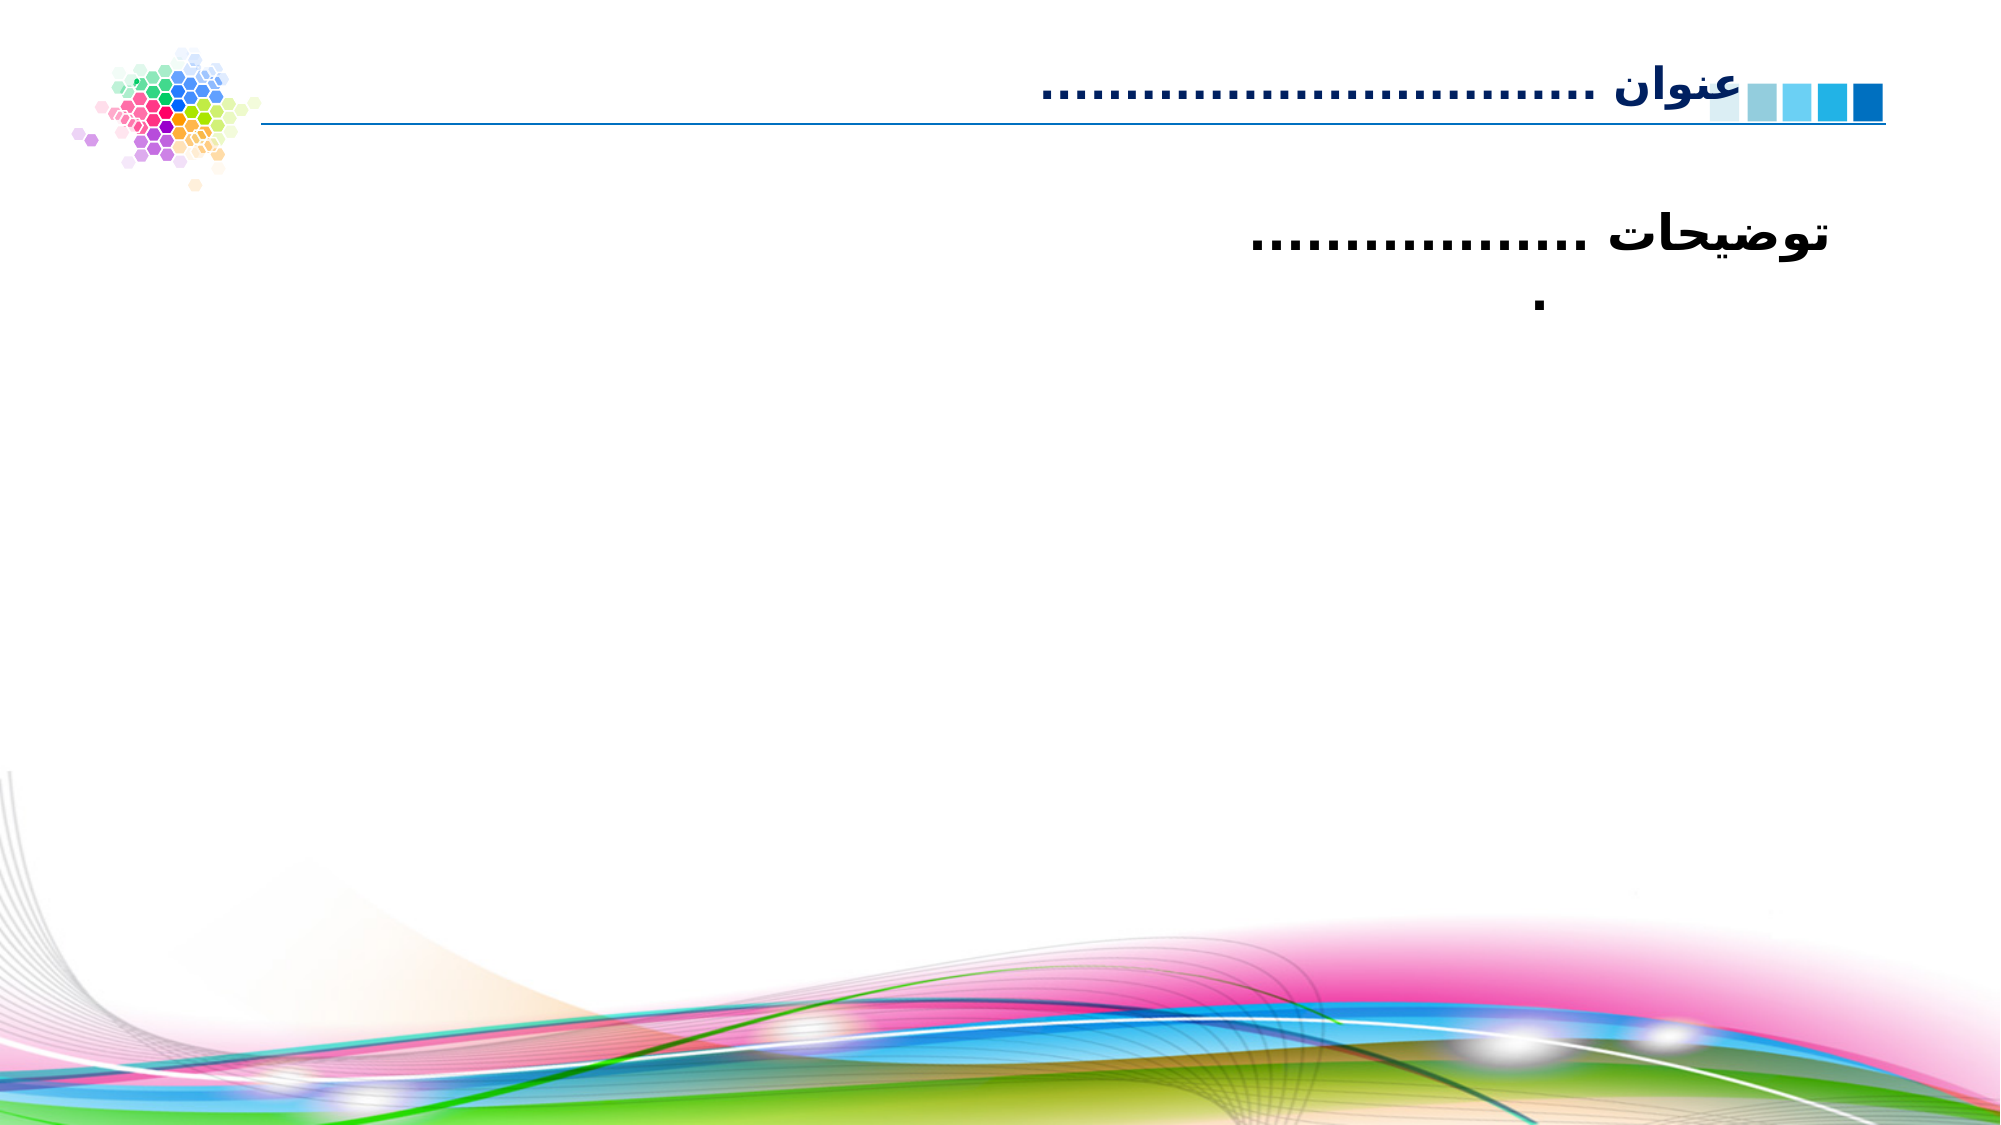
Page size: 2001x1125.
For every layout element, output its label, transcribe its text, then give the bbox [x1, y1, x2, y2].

text_box [1782, 83, 1812, 122]
text_box عنوان ................................. [1024, 47, 1760, 116]
text_box [1817, 83, 1848, 122]
picture [0, 196, 2000, 1125]
text_box [1747, 83, 1777, 122]
text_box [1709, 116, 1740, 122]
text_box [1853, 83, 1883, 122]
text_box توضیحات ................... [1226, 192, 1853, 328]
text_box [70, 46, 263, 193]
